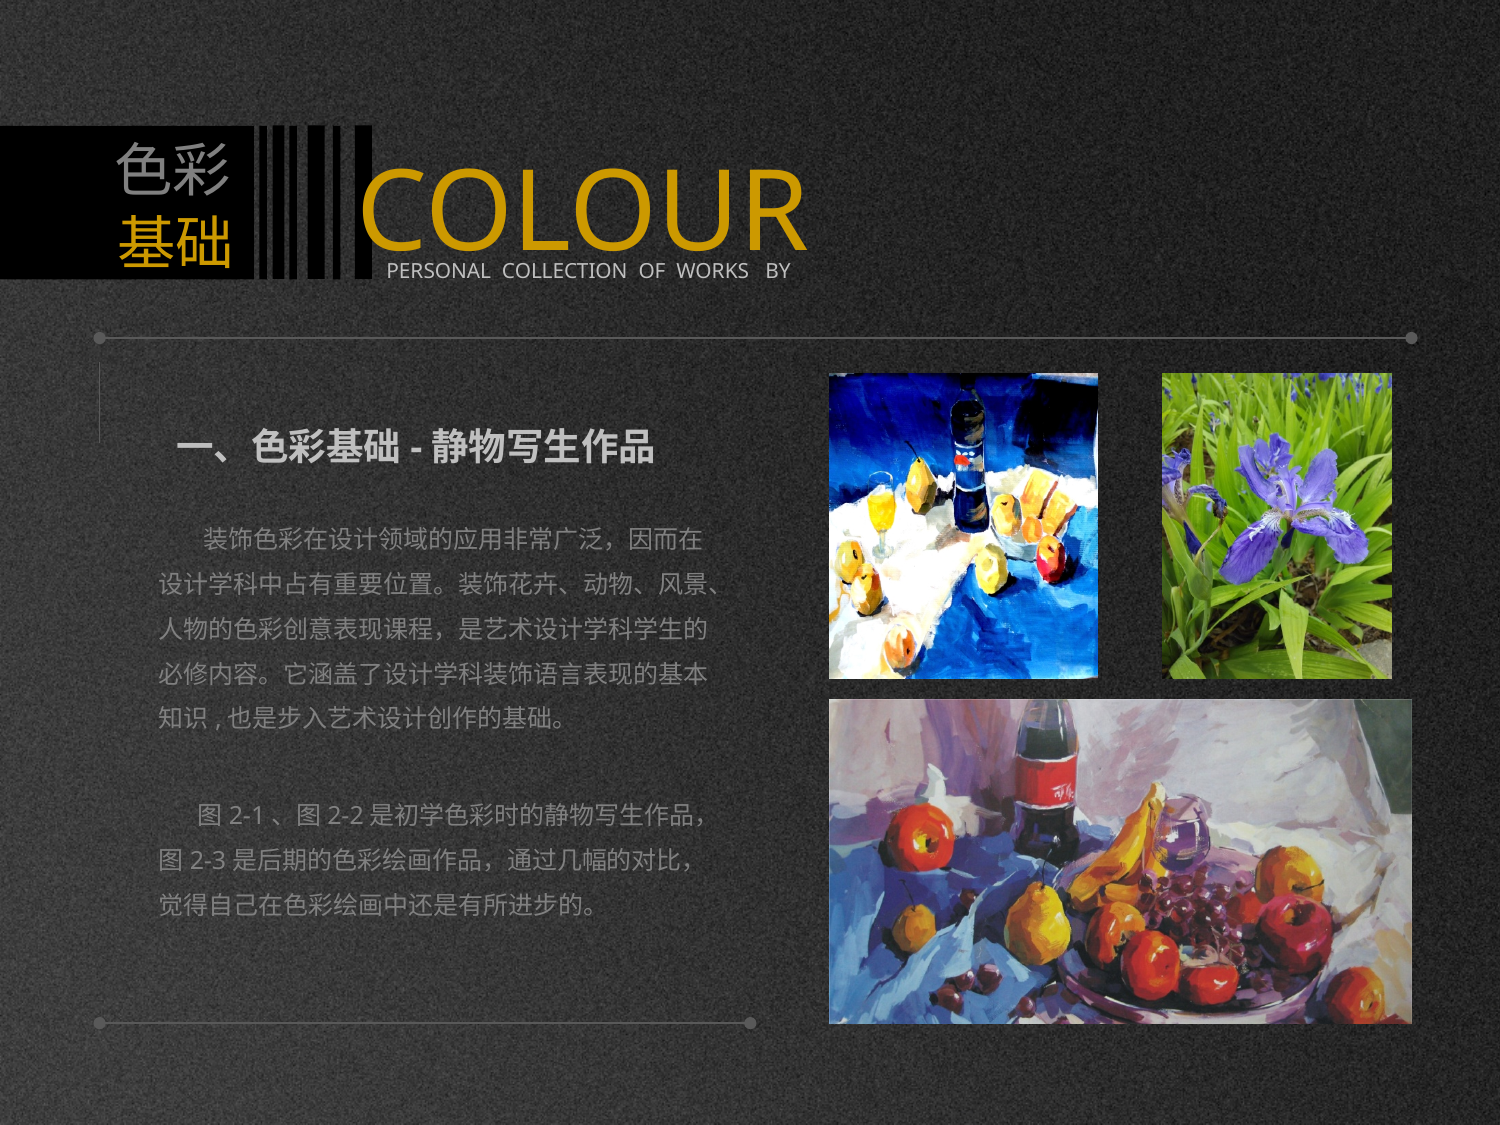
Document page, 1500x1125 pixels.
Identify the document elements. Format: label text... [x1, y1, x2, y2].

text_box 图2-1、图2-2是初学色彩时的静物写生作品，图2-3是后期的色彩绘画作品，通过几幅的对比，觉得自己在色彩绘画中还是有所进步的。 [144, 777, 739, 927]
text_box COLOUR [376, 130, 825, 250]
picture [0, 0, 1500, 1125]
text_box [0, 125, 373, 280]
text_box Personal collection of works by [371, 250, 922, 291]
text_box 装饰色彩在设计领域的应用非常广泛，因而在设计学科中占有重要位置。装饰花卉、动物、风景、人物的色彩创意表现课程，是艺术设计学科学生的必修内容。它涵盖了设计学科装饰语言表现的基本知识,也是步入艺术设计创作的基础。 [144, 501, 739, 741]
text_box 一、色彩基础-静物写生作品 [144, 393, 739, 476]
